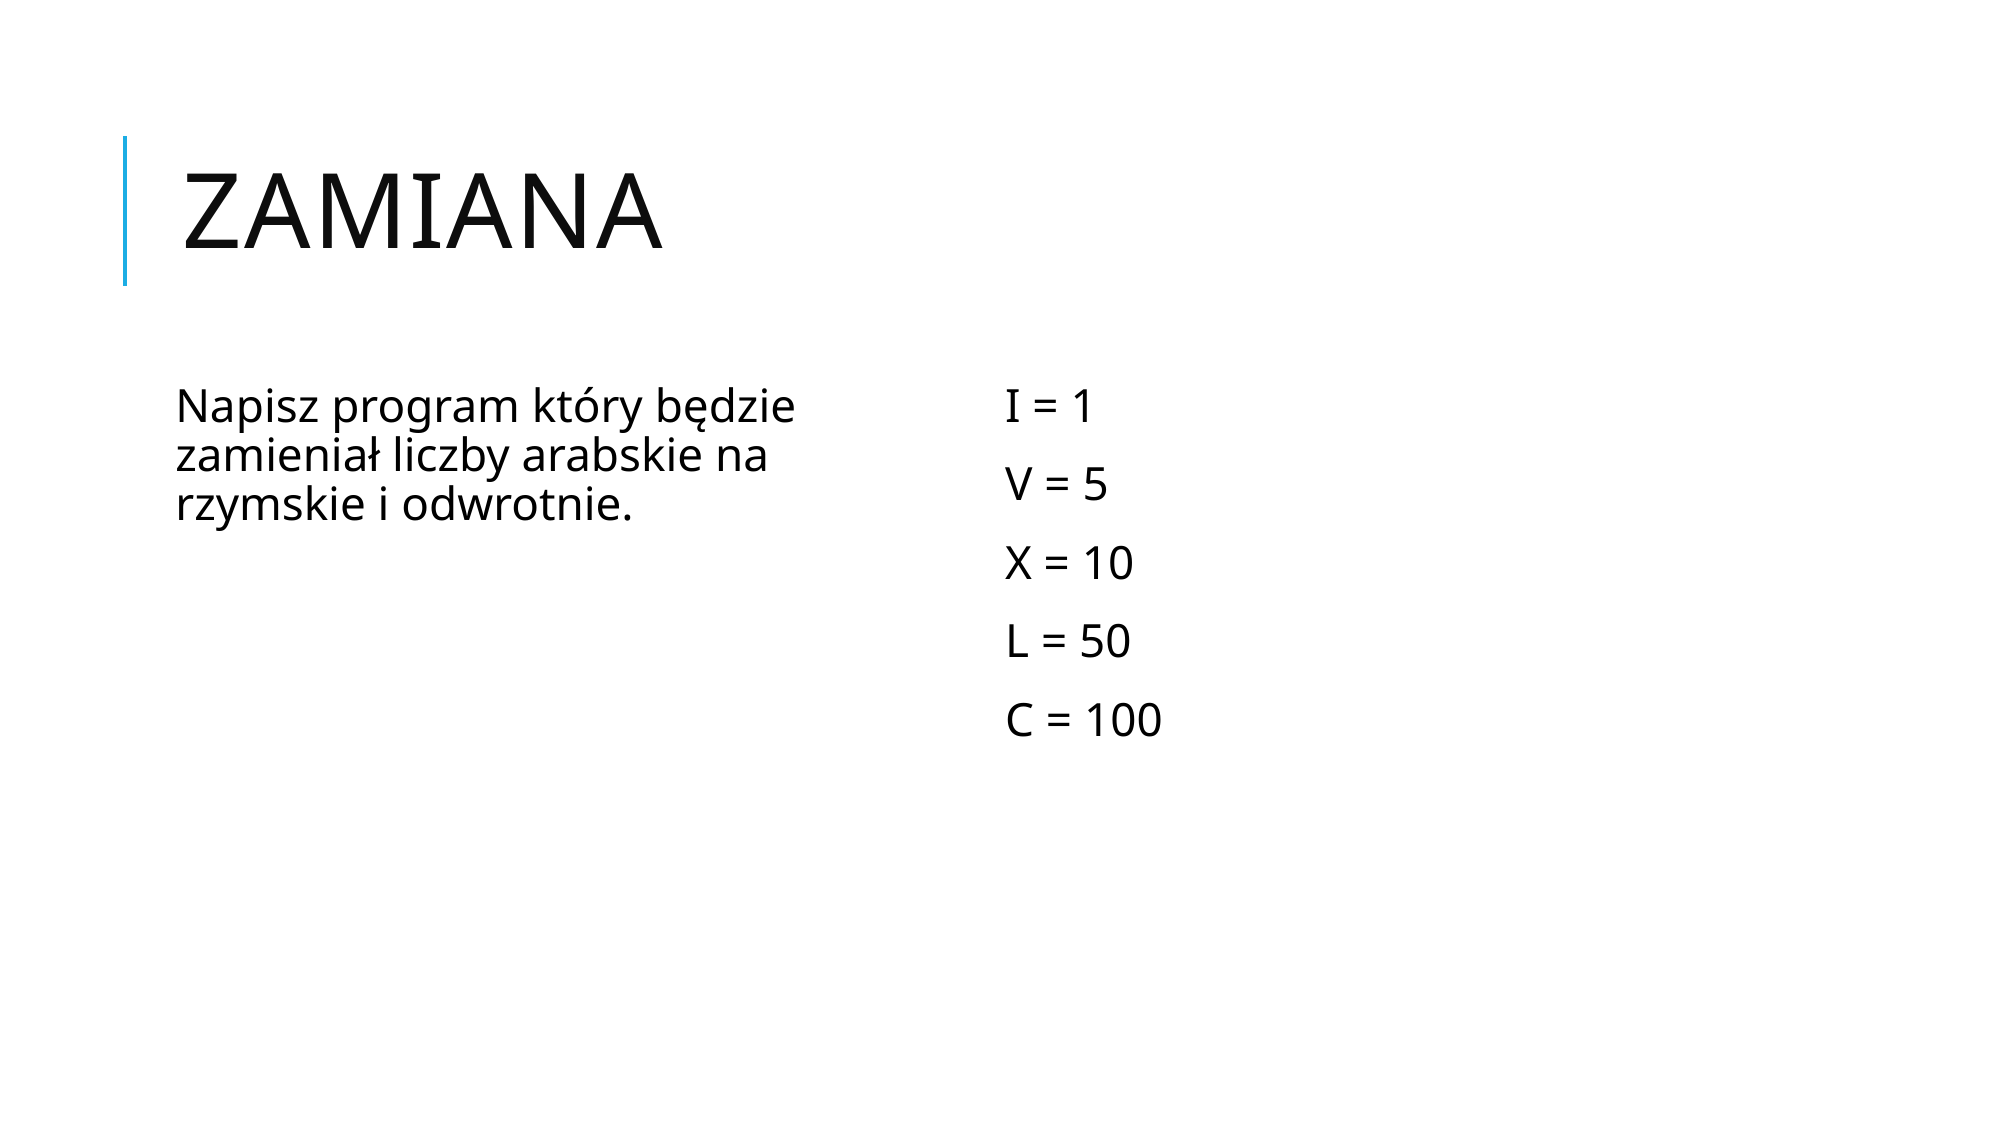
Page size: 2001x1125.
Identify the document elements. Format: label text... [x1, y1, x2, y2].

list I = 1 V = 5 X = 10 L = 50 C = 100 [982, 375, 1763, 1035]
list Napisz program który będzie zamieniał liczby arabskie na rzymskie i odwrotnie. [168, 375, 948, 1035]
title Zamiana [168, 96, 1763, 342]
